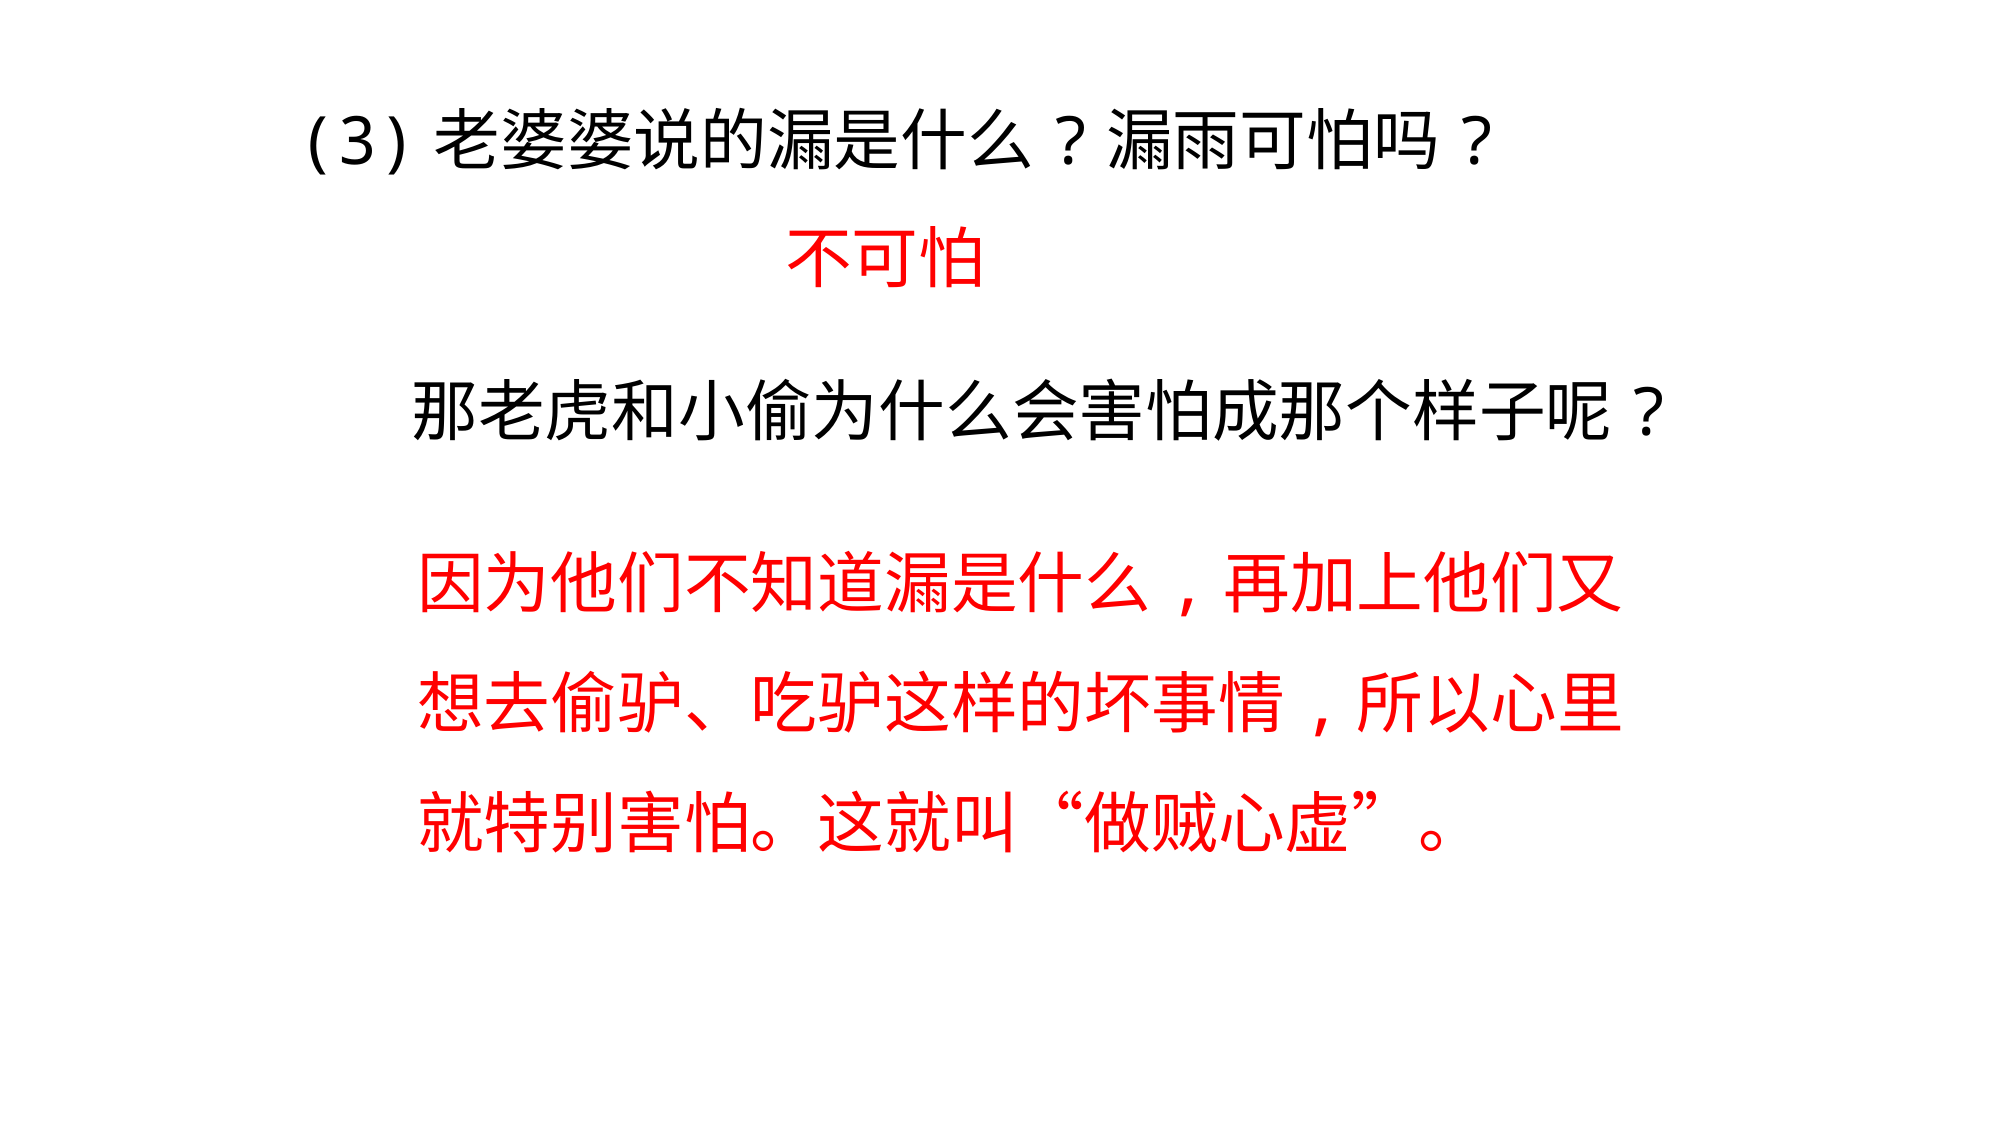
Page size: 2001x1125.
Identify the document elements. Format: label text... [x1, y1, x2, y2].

text_box 不可怕 [770, 207, 1001, 303]
text_box 因为他们不知道漏是什么,再加上他们又想去偷驴、吃驴这样的坏事情,所以心里就特别害怕。这就叫“做贼心虚”。 [402, 493, 1680, 868]
text_box (3)老婆婆说的漏是什么?漏雨可怕吗? [242, 90, 1511, 185]
text_box 那老虎和小偷为什么会害怕成那个样子呢? [396, 361, 1684, 457]
